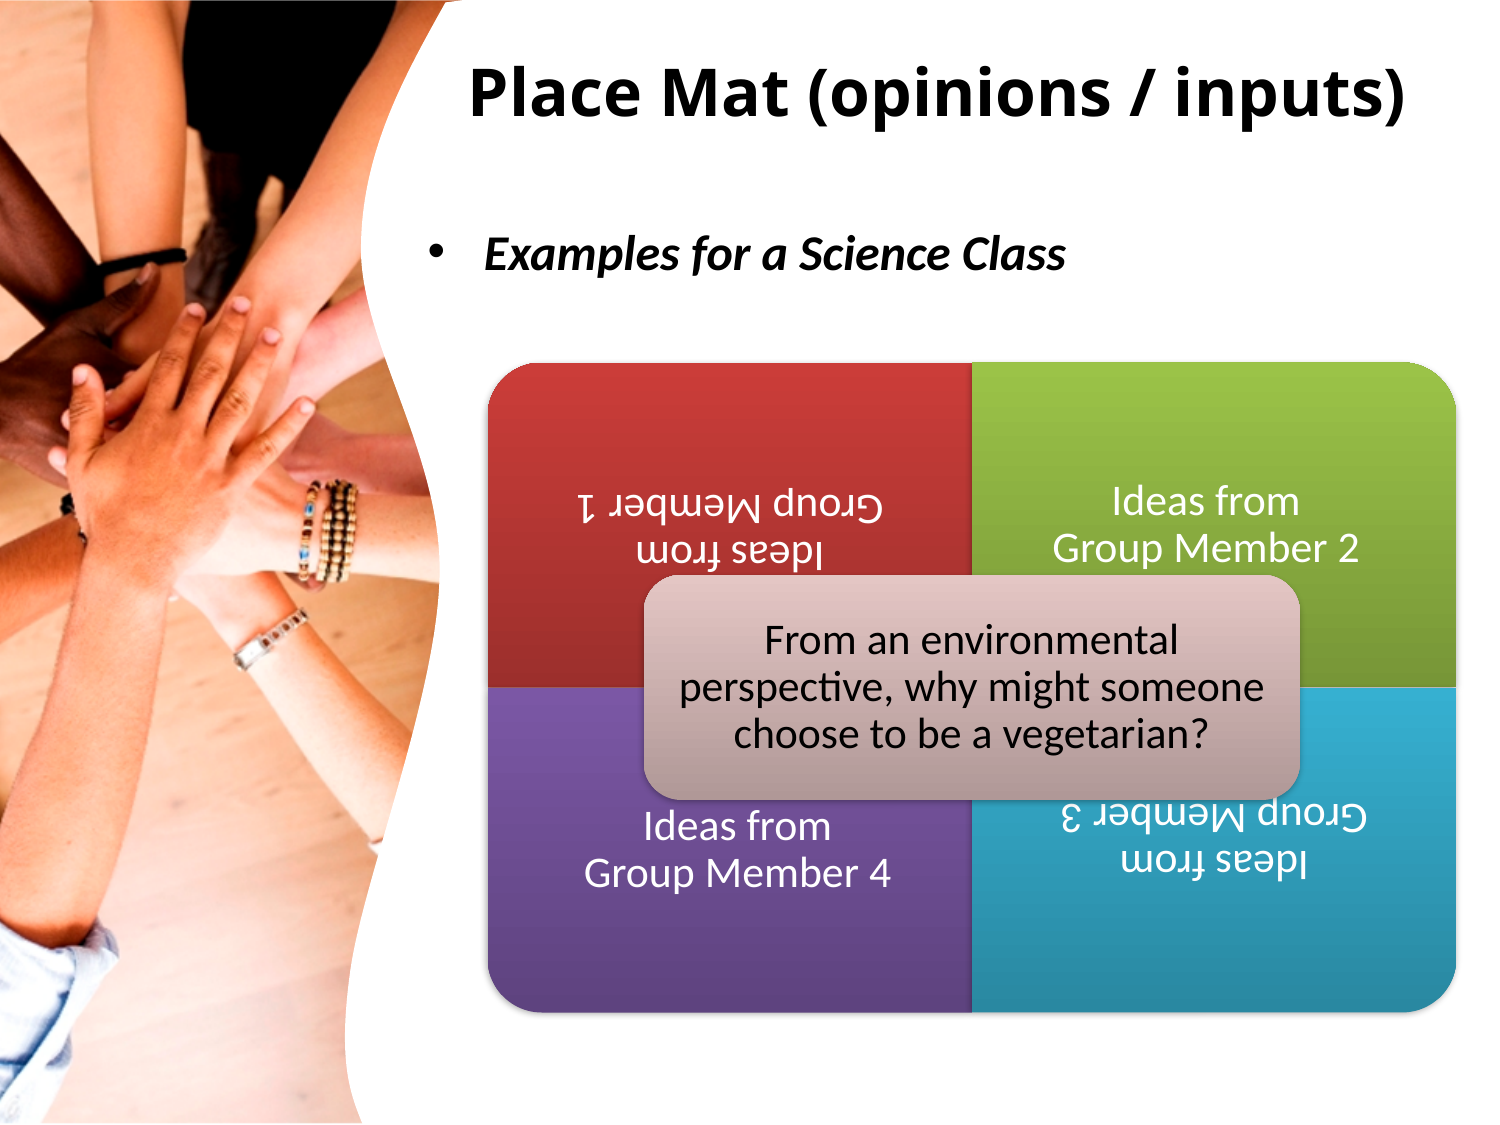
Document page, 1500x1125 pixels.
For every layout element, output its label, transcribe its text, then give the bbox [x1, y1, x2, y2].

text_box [487, 362, 1457, 1013]
list Examples for a Science Class [412, 212, 1475, 300]
picture [0, 0, 456, 1125]
title Place Mat (opinions / inputs) [450, 24, 1425, 155]
